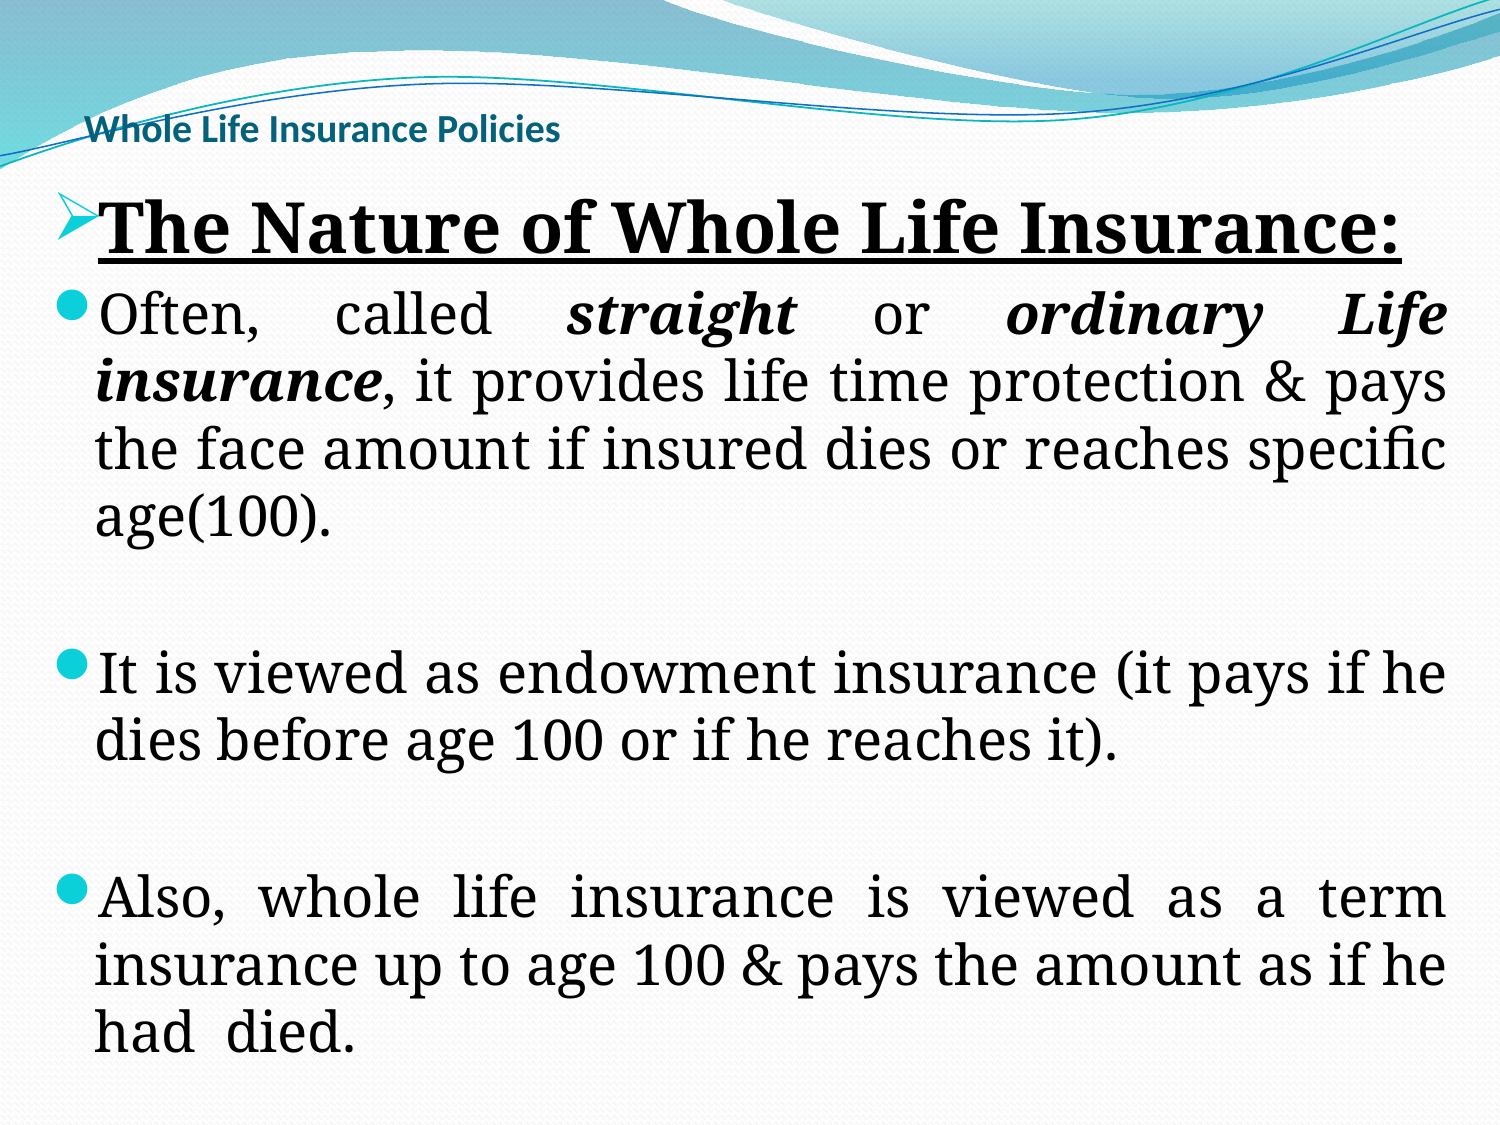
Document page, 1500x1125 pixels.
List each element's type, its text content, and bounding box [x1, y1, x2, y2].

list The Nature of Whole Life Insurance: Often, called straight or ordinary Life insurance, it provides life time protection & pays the face amount if insured dies or reaches specific age(100). It is viewed as endowment insurance (it pays if he dies before age 100 or if he reaches it). Also, whole life insurance is viewed as a term insurance up to age 100 & pays the amount as if he had died. [37, 174, 1463, 1088]
title Whole Life Insurance Policies [75, 0, 1425, 150]
